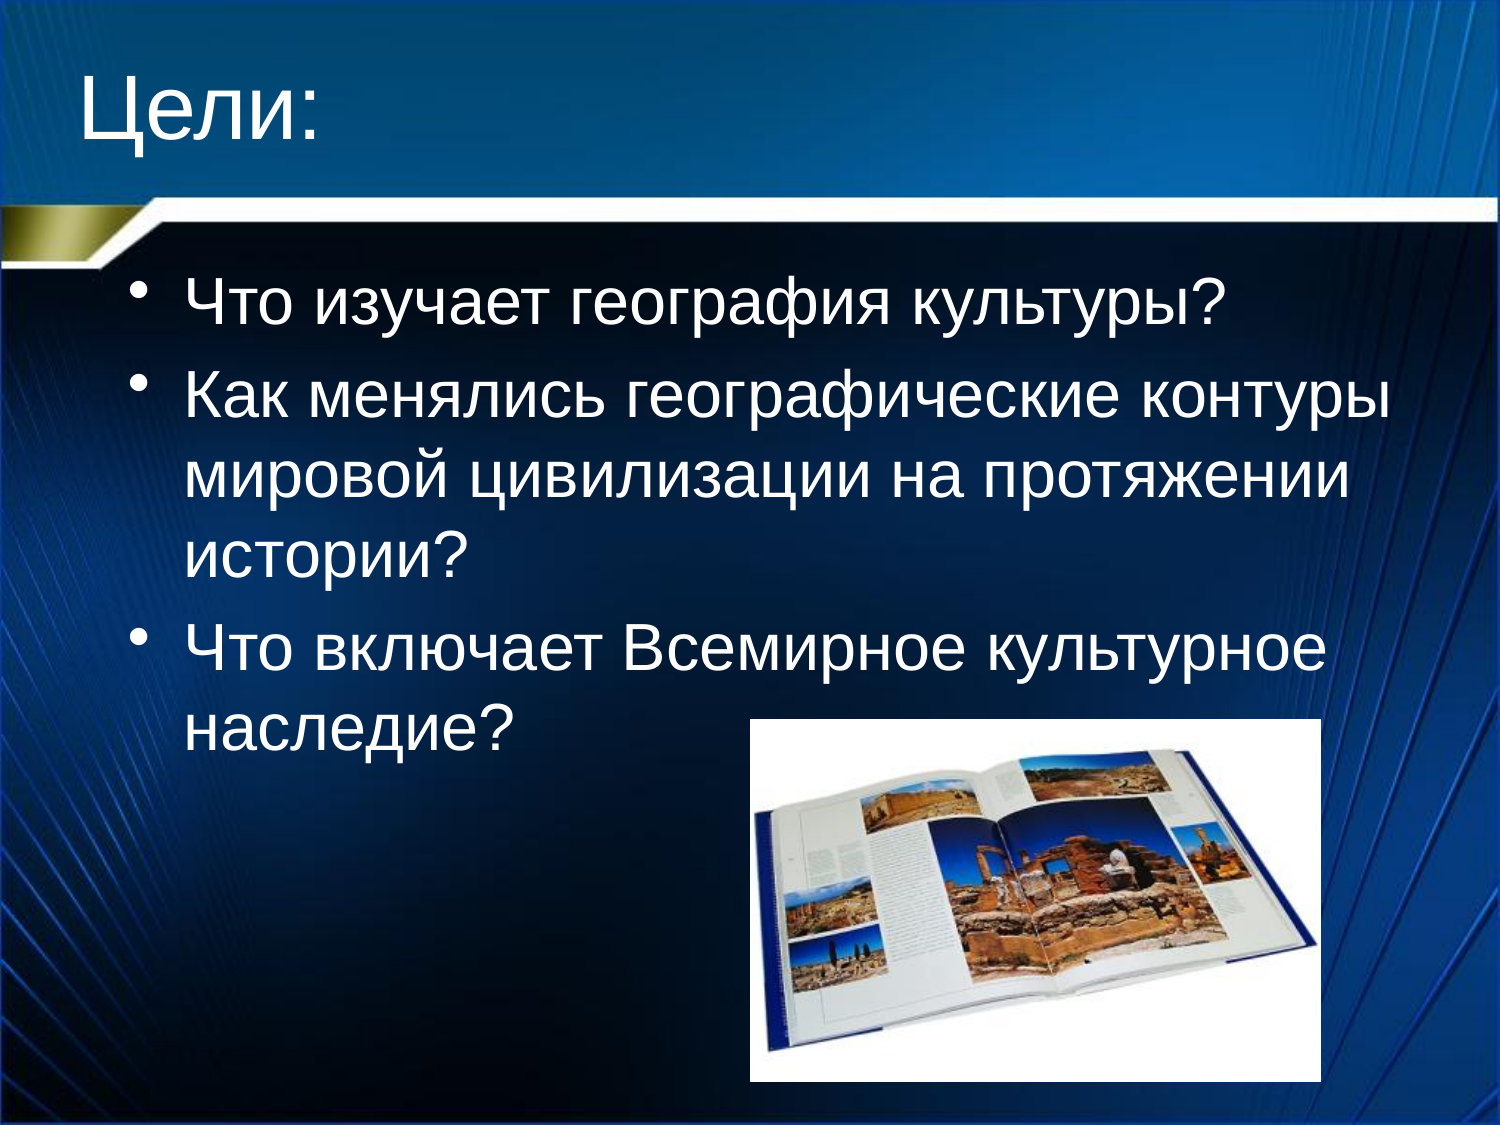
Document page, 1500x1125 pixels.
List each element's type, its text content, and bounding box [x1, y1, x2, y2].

list Что изучает география культуры? Как менялись географические контуры мировой цивилизации на протяжении истории? Что включает Всемирное культурное наследие? [112, 249, 1451, 1076]
picture [0, 0, 1500, 1125]
title Цели: [62, 0, 1451, 206]
